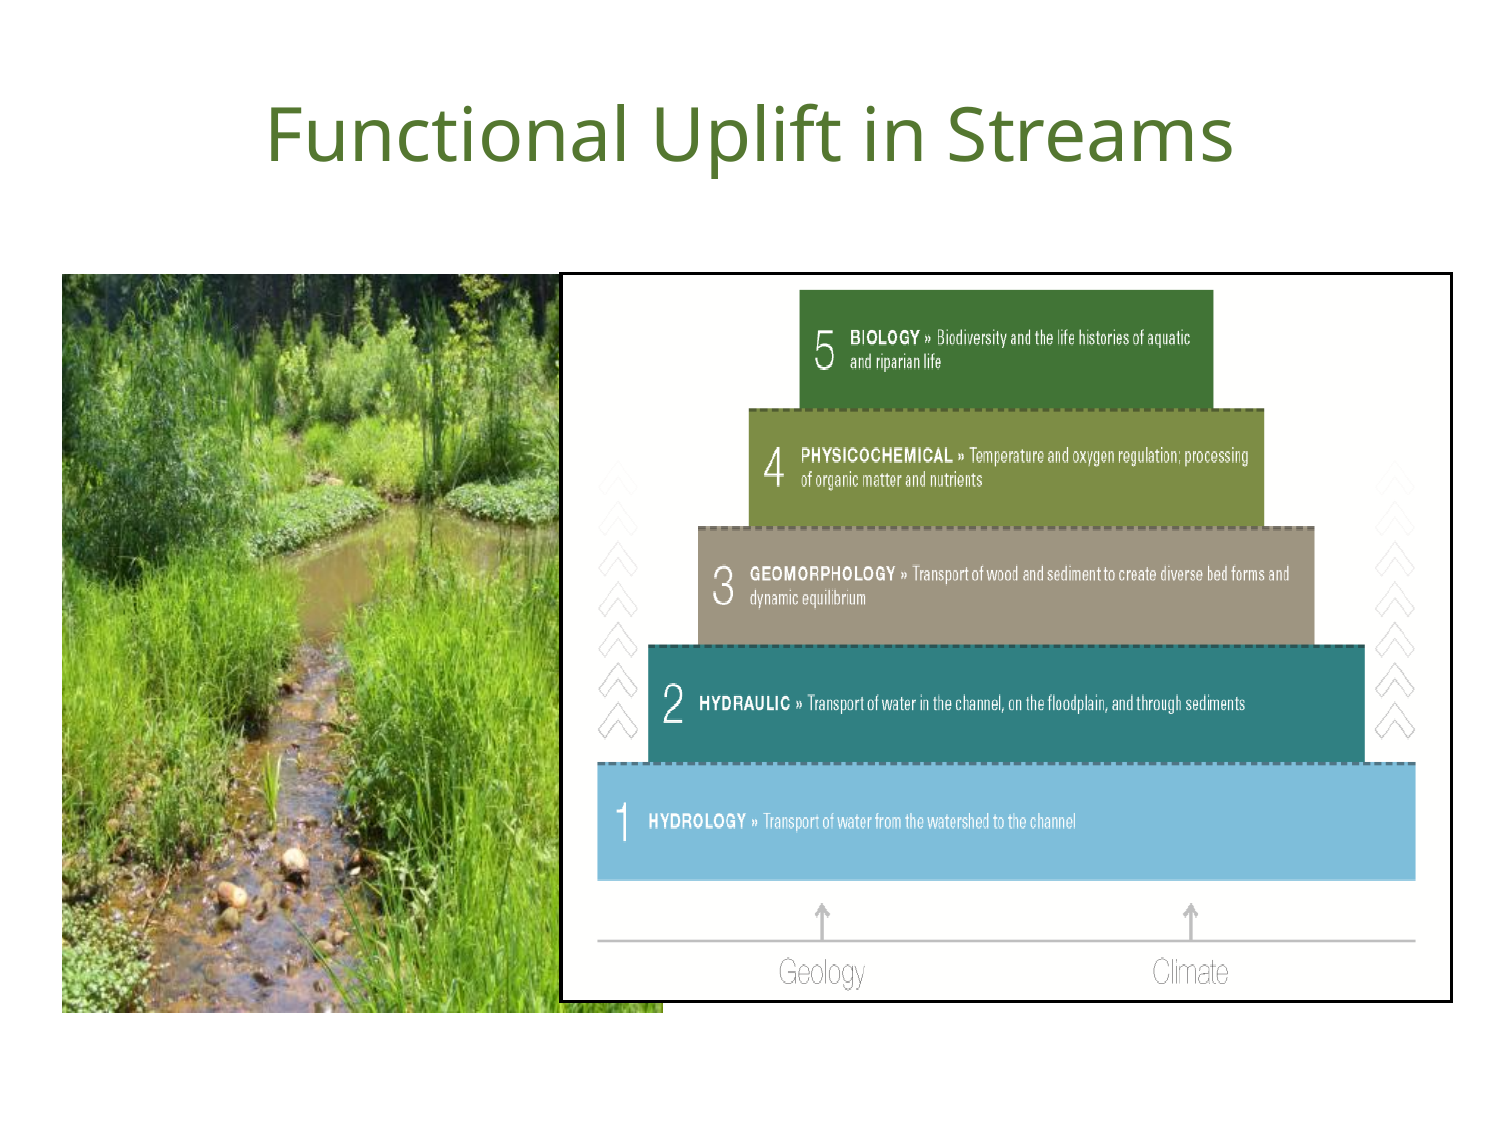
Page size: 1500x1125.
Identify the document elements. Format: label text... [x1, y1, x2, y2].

text_box Functional Uplift in Streams [74, 37, 1425, 225]
picture [62, 274, 1451, 1013]
